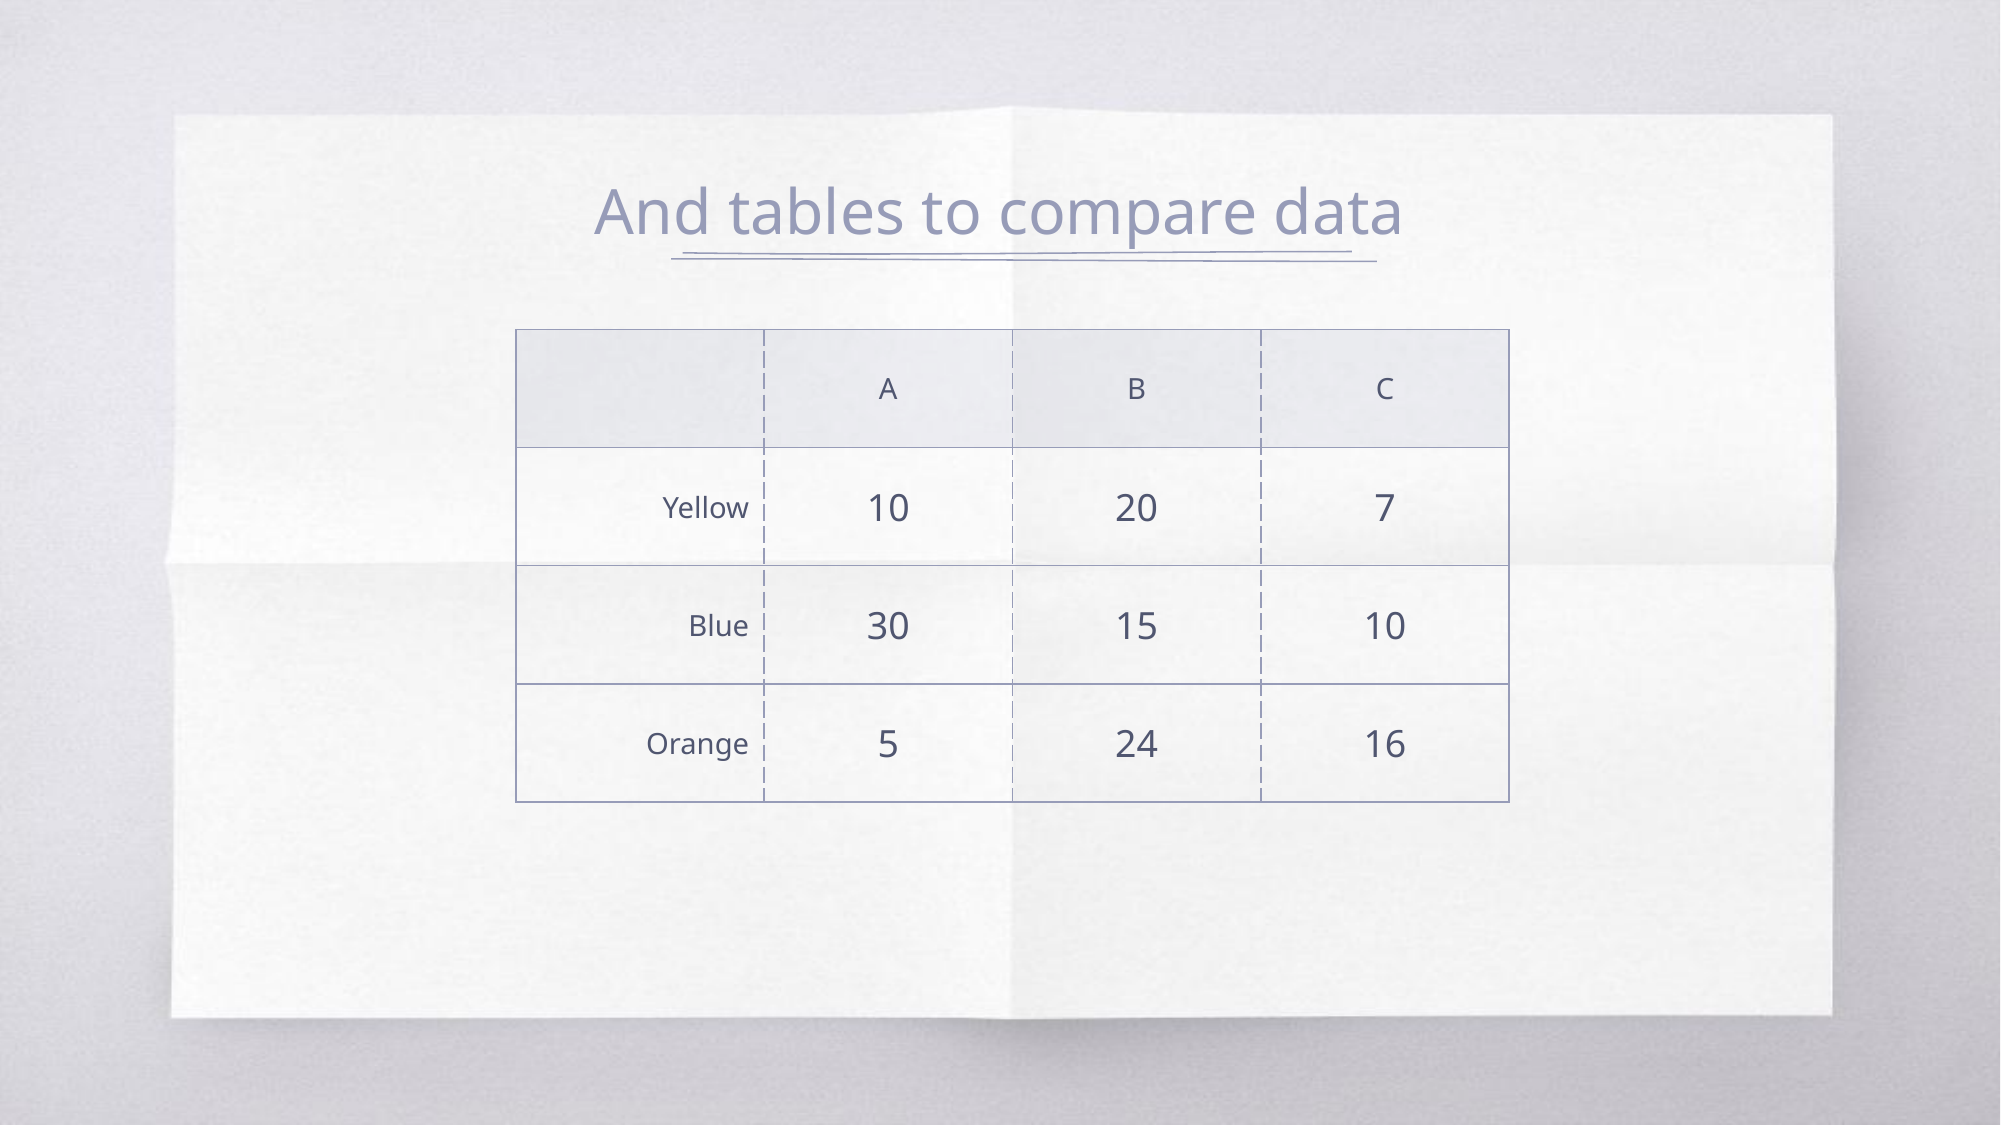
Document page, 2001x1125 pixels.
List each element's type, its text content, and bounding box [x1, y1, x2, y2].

table_cell 15 [1013, 566, 1261, 683]
table_cell 30 [764, 566, 1013, 683]
table_header [517, 330, 764, 447]
table_cell Orange [517, 685, 764, 801]
picture [0, 0, 2001, 1125]
table_header C [1261, 330, 1508, 447]
table_cell 7 [1261, 448, 1508, 565]
table_header A [764, 330, 1013, 447]
table_header B [1013, 330, 1261, 447]
table_cell 5 [764, 685, 1013, 801]
table_cell 10 [1261, 566, 1508, 683]
table_cell 20 [1013, 448, 1261, 565]
title And tables to compare data [418, 113, 1582, 263]
table_cell 24 [1013, 685, 1261, 801]
table_cell Blue [517, 566, 764, 683]
table_cell Yellow [517, 448, 764, 565]
table_cell 10 [764, 448, 1013, 565]
table_cell 16 [1261, 685, 1508, 801]
